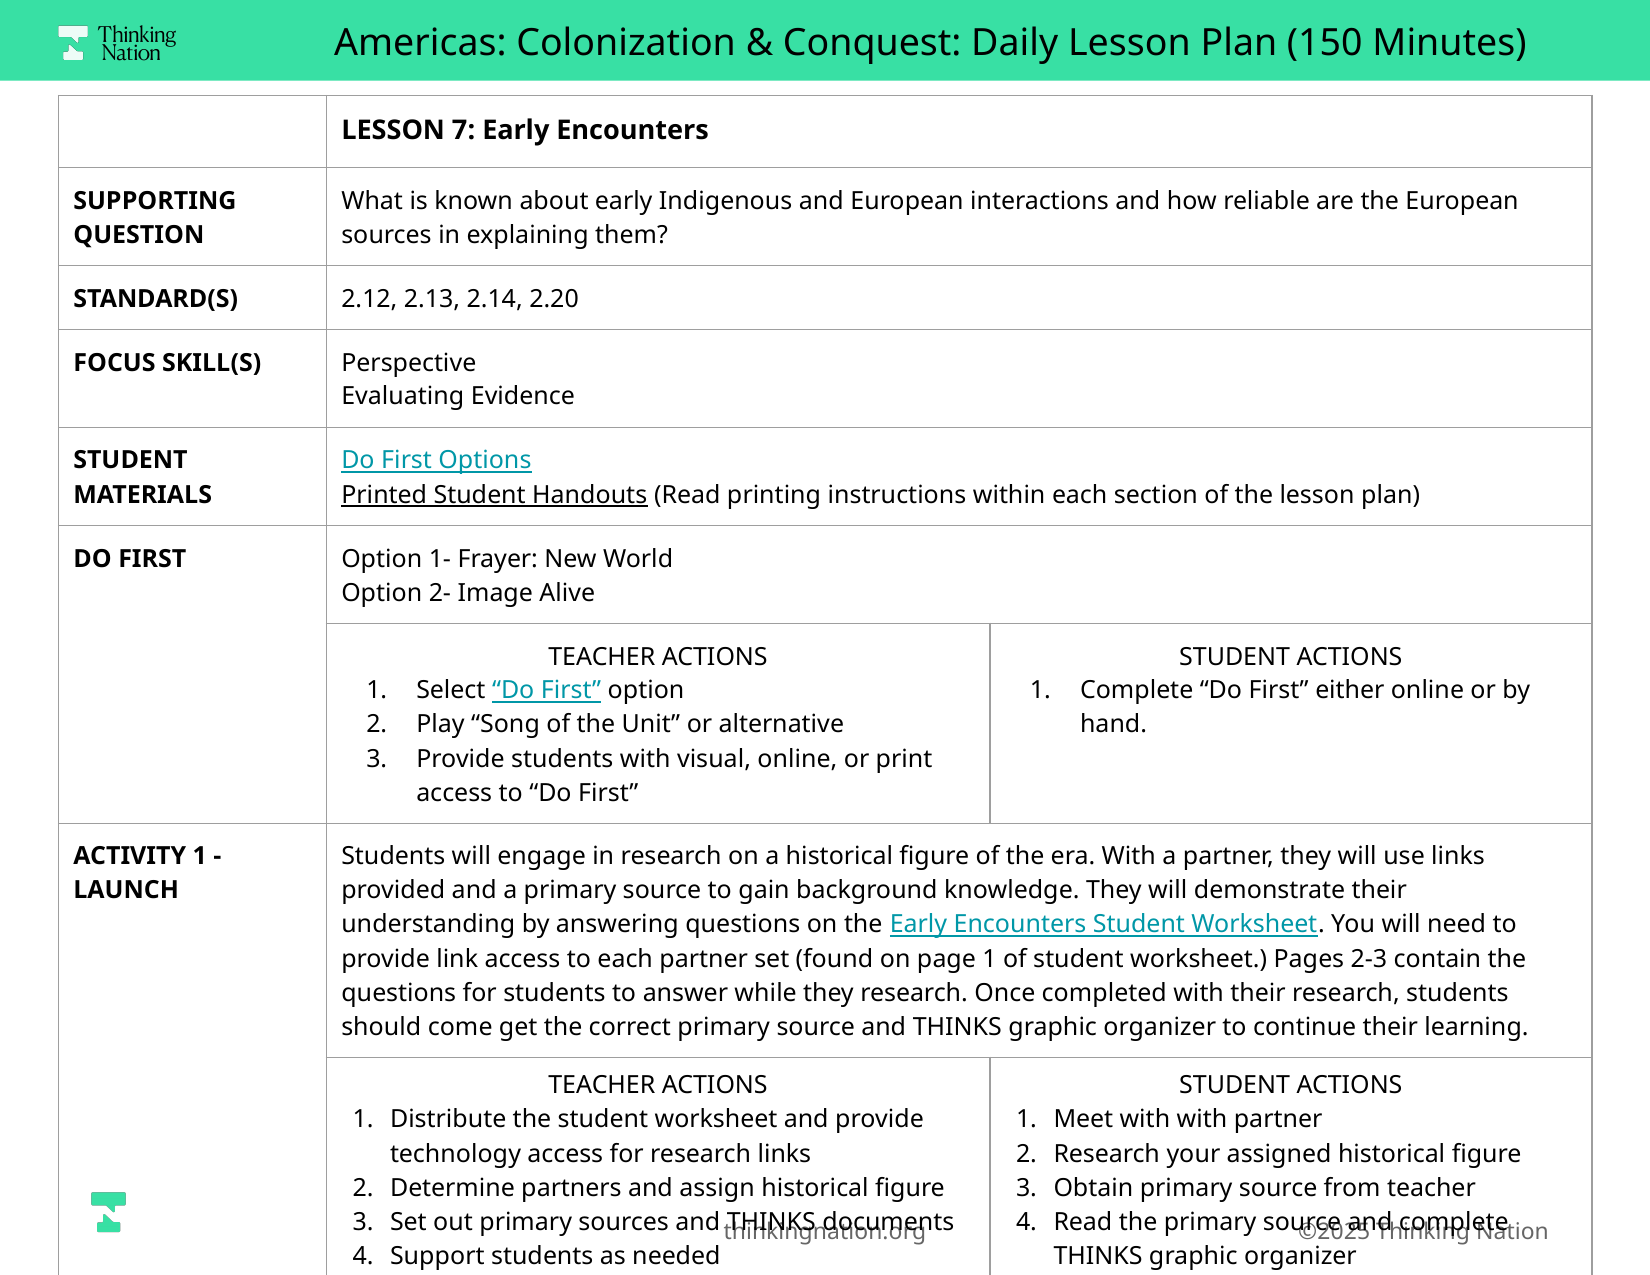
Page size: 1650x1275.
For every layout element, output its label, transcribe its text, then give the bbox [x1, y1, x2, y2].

table_cell TEACHER ACTIONS Distribute the student worksheet and provide technology access for research links Determine partners and assign historical figure Set out primary sources and THINKS documents Support students as needed [327, 1058, 989, 1275]
picture [45, 14, 180, 85]
table_cell What is known about early Indigenous and European interactions and how reliable are the European sources in explaining them? [327, 168, 1591, 265]
table_cell Option 1- Frayer: New World Option 2- Image Alive [327, 526, 1591, 623]
picture [80, 1184, 136, 1240]
table_cell STANDARD(S) [59, 266, 326, 329]
table_cell STUDENT MATERIALS [59, 428, 326, 525]
table_cell Perspective Evaluating Evidence [327, 330, 1591, 427]
table_cell DO FIRST [59, 526, 326, 823]
table_header [59, 96, 326, 167]
table_cell STUDENT ACTIONS Meet with with partner Research your assigned historical figure Obtain primary source from teacher Read the primary source and complete THINKS graphic organizer [991, 1058, 1591, 1275]
table_header LESSON 7: Early Encounters [327, 96, 1591, 167]
table_cell Do First Options Printed Student Handouts (Read printing instructions within each section of the lesson plan) [327, 428, 1591, 525]
table_cell SUPPORTING QUESTION [59, 168, 326, 265]
table_cell Students will engage in research on a historical figure of the era. With a partner, they will use links provided and a primary source to gain background knowledge. They will demonstrate their understanding by answering questions on the Early Encounters Student Worksheet. You will need to provide link access to each partner set (found on page 1 of student worksheet.) Pages 2-3 contain the questions for students to answer while they research. Once completed with their research, students should come get the correct primary source and THINKS graphic organizer to continue their learning. [327, 824, 1591, 1057]
text_box Americas: Colonization & Conquest: Daily Lesson Plan (150 Minutes) [0, 0, 1650, 81]
table_cell FOCUS SKILL(S) [59, 330, 326, 427]
table_cell ACTIVITY 1 - LAUNCH [59, 824, 326, 1275]
table_cell 2.12, 2.13, 2.14, 2.20 [327, 266, 1591, 329]
table_cell STUDENT ACTIONS Complete “Do First” either online or by hand. [991, 624, 1591, 823]
table_cell TEACHER ACTIONS Select “Do First” option Play “Song of the Unit” or alternative Provide students with visual, online, or print access to “Do First” [327, 624, 989, 823]
